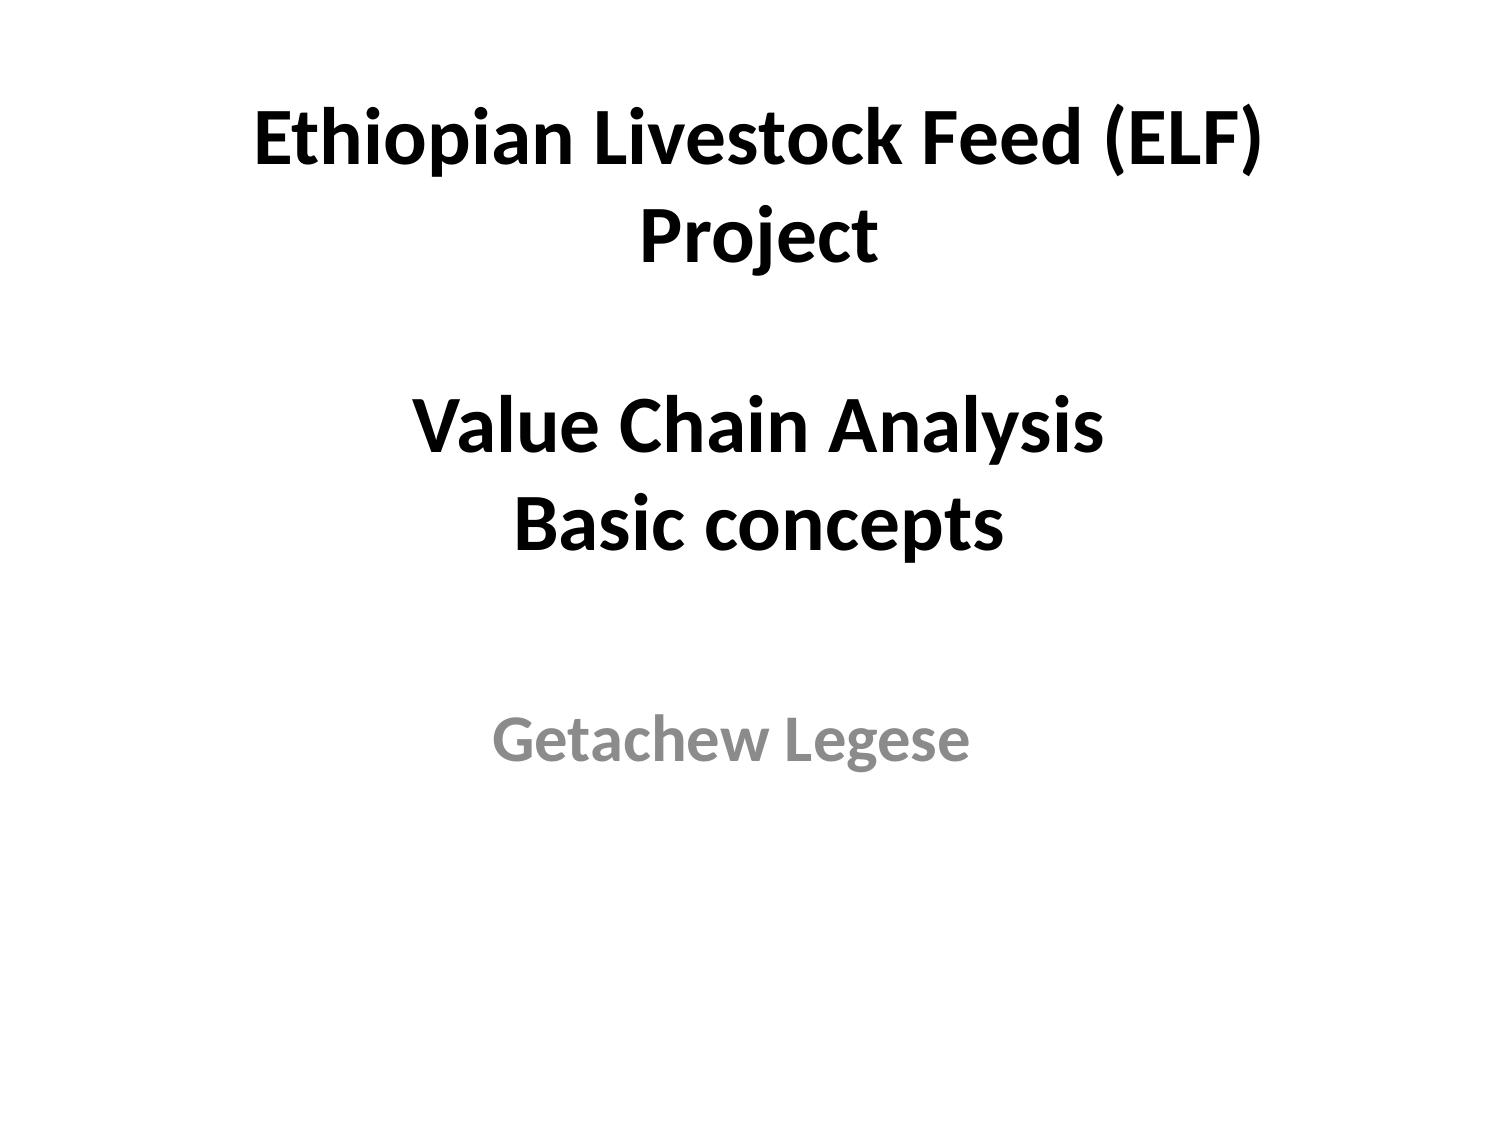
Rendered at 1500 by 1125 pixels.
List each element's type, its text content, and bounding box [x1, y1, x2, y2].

subtitle Getachew Legese [87, 687, 1376, 863]
text_box Ethiopian Livestock Feed (ELF) Project [116, 74, 1405, 288]
title Value Chain Analysis Basic concepts [115, 362, 1404, 575]
